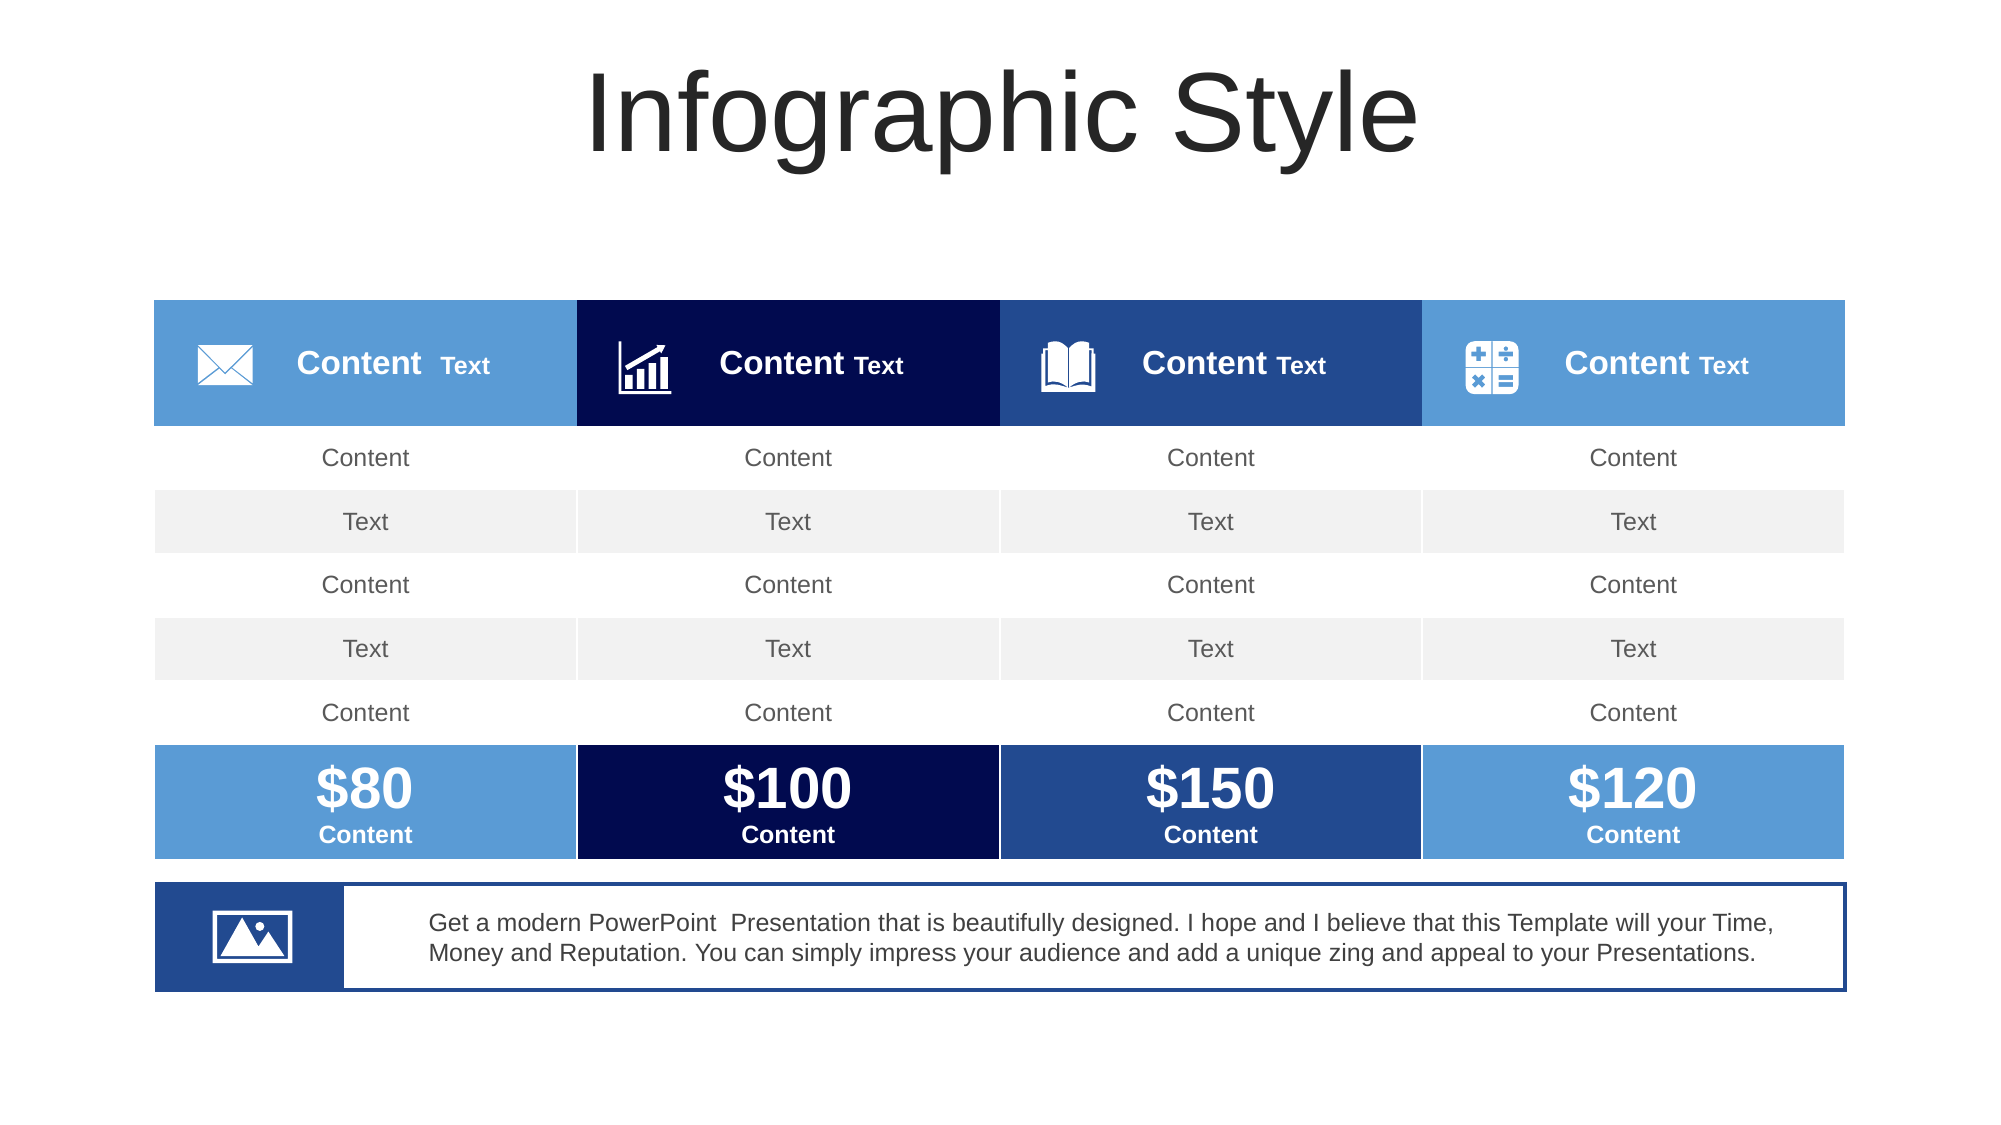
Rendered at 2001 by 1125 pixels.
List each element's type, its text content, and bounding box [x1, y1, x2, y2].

table_cell Content [1423, 426, 1844, 490]
table_cell Content [1423, 554, 1844, 616]
table_cell Content [578, 426, 999, 490]
text_box [194, 344, 256, 387]
table_cell Content [1001, 426, 1421, 490]
table_cell Content [1423, 682, 1844, 744]
text_box [1464, 340, 1520, 396]
table_cell Text [1423, 490, 1844, 553]
table_cell $150 Content [1001, 745, 1421, 859]
table_cell Text [578, 490, 999, 553]
table_cell Text [1001, 490, 1421, 553]
table_cell $100 Content [578, 745, 999, 859]
table_cell Content [578, 554, 999, 616]
table_header [1000, 300, 1127, 426]
table_header [1422, 300, 1550, 426]
table_cell Content [155, 426, 576, 490]
table_cell Text [1423, 618, 1844, 680]
table_header [344, 886, 1843, 988]
table_cell Text [578, 618, 999, 680]
table_cell $120 Content [1423, 745, 1844, 859]
table_header [154, 300, 282, 426]
table_header Content Text [704, 300, 1000, 426]
table_cell Content [155, 554, 576, 616]
table_header Content Text [1127, 300, 1422, 426]
table_header Content Text [282, 300, 577, 426]
table_cell Text [1001, 618, 1421, 680]
text_box [1040, 340, 1097, 393]
table_cell Text [155, 490, 576, 553]
table_cell Content [1001, 554, 1421, 616]
text_box [212, 910, 293, 964]
text_box Get a modern PowerPoint Presentation that is beautifully designed. I hope and I believe that this Template will your Time, Money and Reputation. You can simply impress your audience and add a unique zing and appeal to your Presentations. [413, 898, 1808, 974]
table_header [577, 300, 704, 426]
table_cell Content [578, 682, 999, 744]
list Infographic Style [53, 55, 1952, 175]
table_cell Content [155, 682, 576, 744]
table_cell $80 Content [155, 745, 576, 859]
text_box [618, 340, 672, 395]
table_cell Text [155, 618, 576, 680]
table_header [159, 886, 340, 988]
table_cell Content [1001, 682, 1421, 744]
table_header Content Text [1550, 300, 1845, 426]
